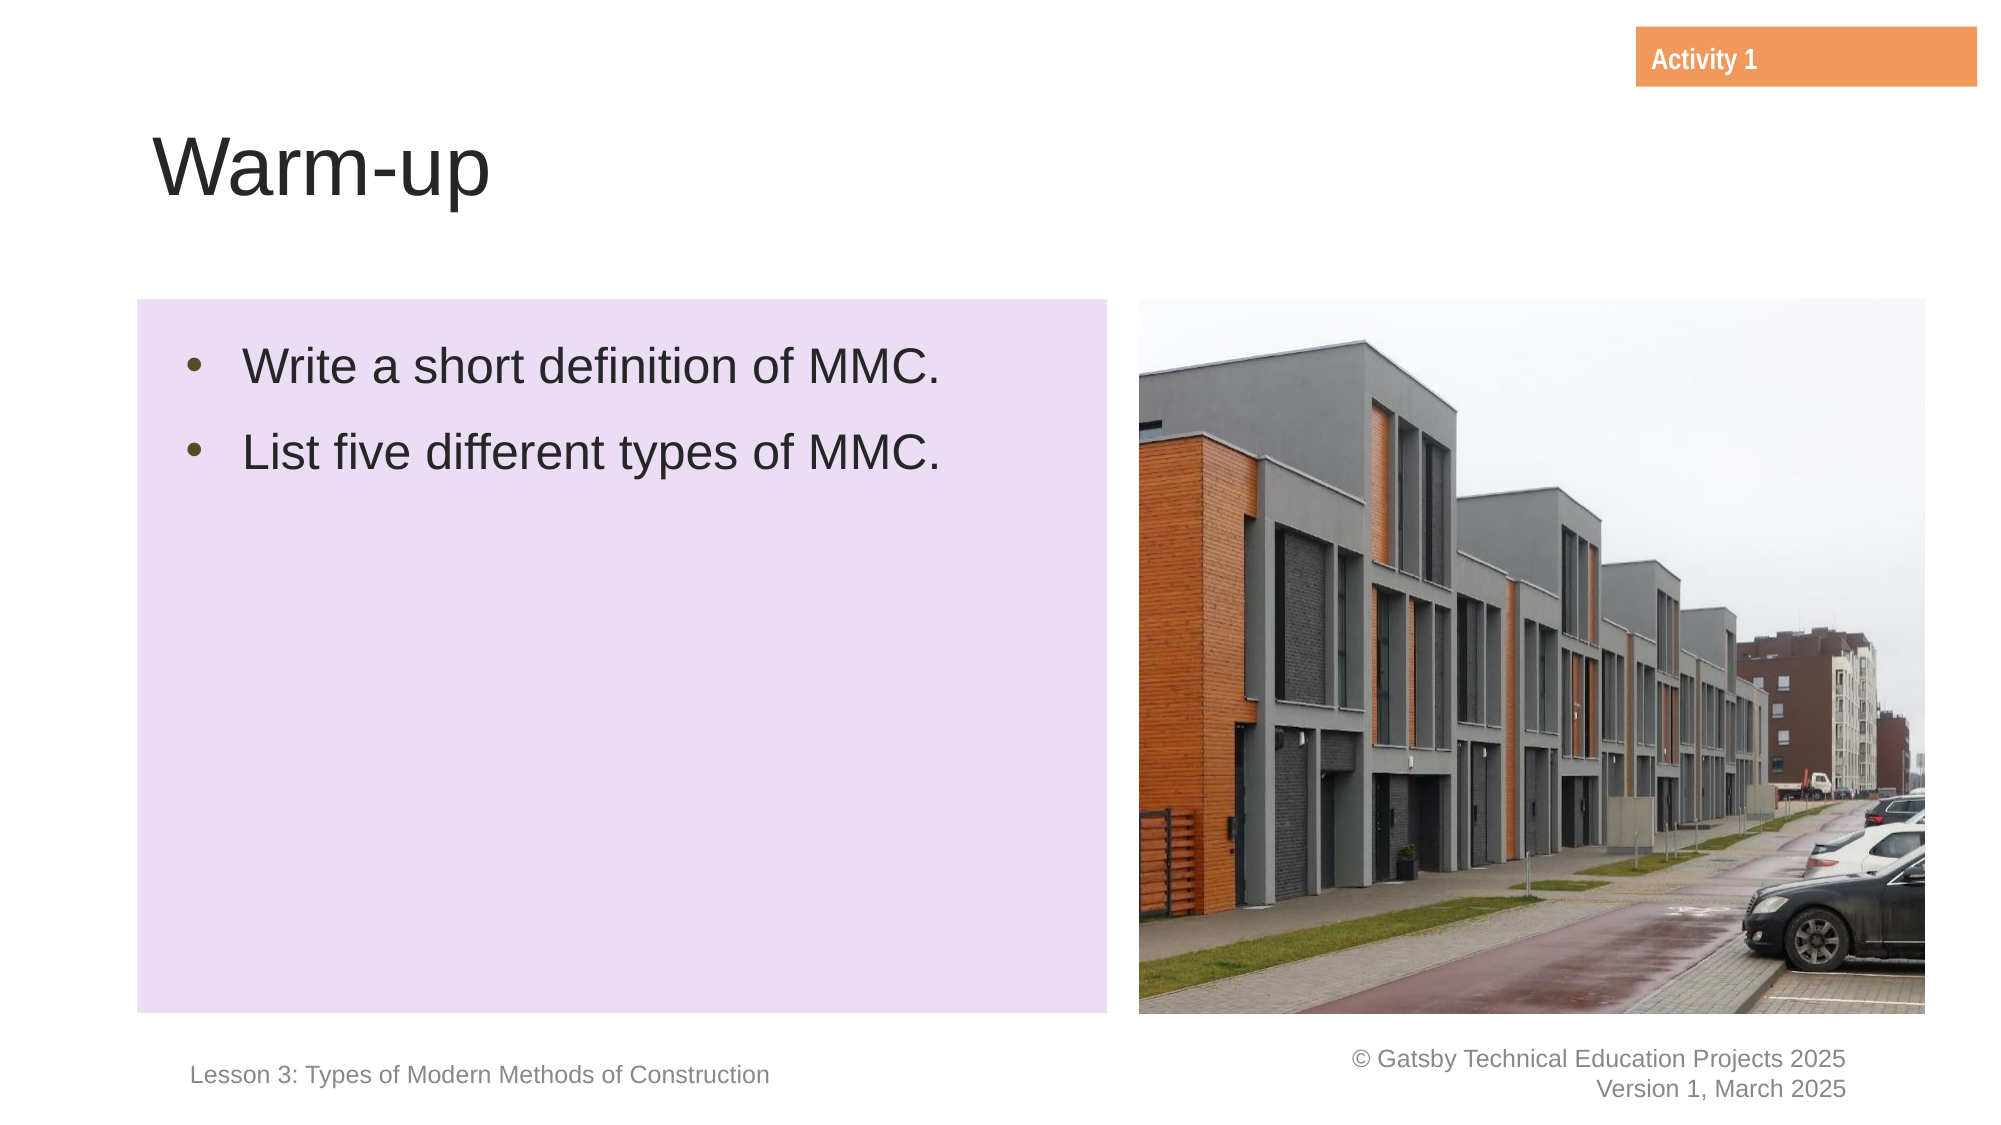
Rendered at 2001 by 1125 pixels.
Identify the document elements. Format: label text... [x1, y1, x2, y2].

picture [1138, 299, 1926, 1014]
list Activity 1 [1636, 26, 1978, 87]
list Lesson 3: Types of Modern Methods of Construction [137, 1042, 829, 1103]
title Warm-up [137, 59, 1863, 278]
list Write a short definition of MMC. List five different types of MMC. [137, 299, 1107, 1014]
